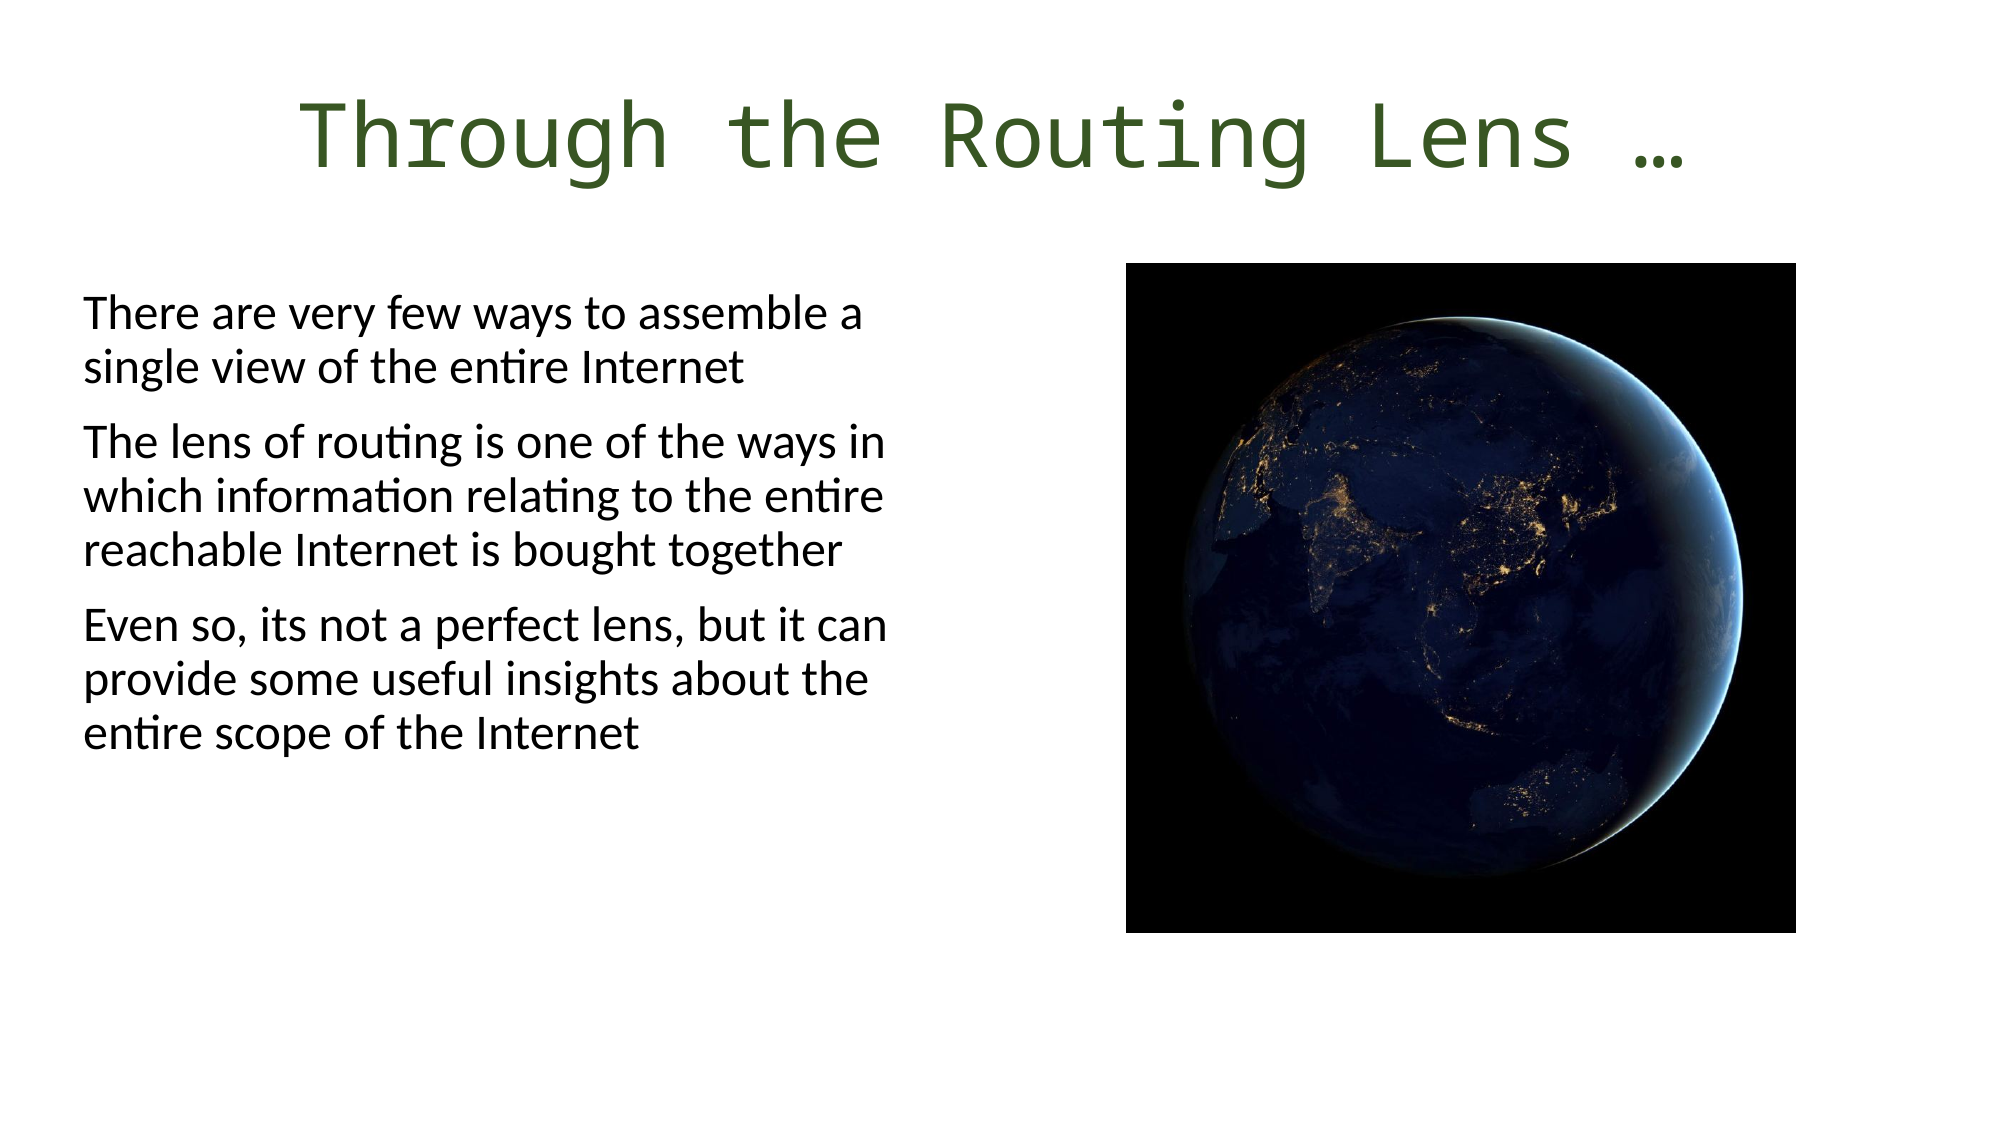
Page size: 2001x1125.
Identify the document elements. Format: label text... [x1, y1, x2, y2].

title Through the Routing Lens … [281, 45, 1756, 233]
list There are very few ways to assemble a single view of the entire Internet The lens of routing is one of the ways in which information relating to the entire reachable Internet is bought together Even so, its not a perfect lens, but it can provide some useful insights about the entire scope of the Internet [68, 278, 998, 1022]
picture [1125, 263, 1796, 933]
